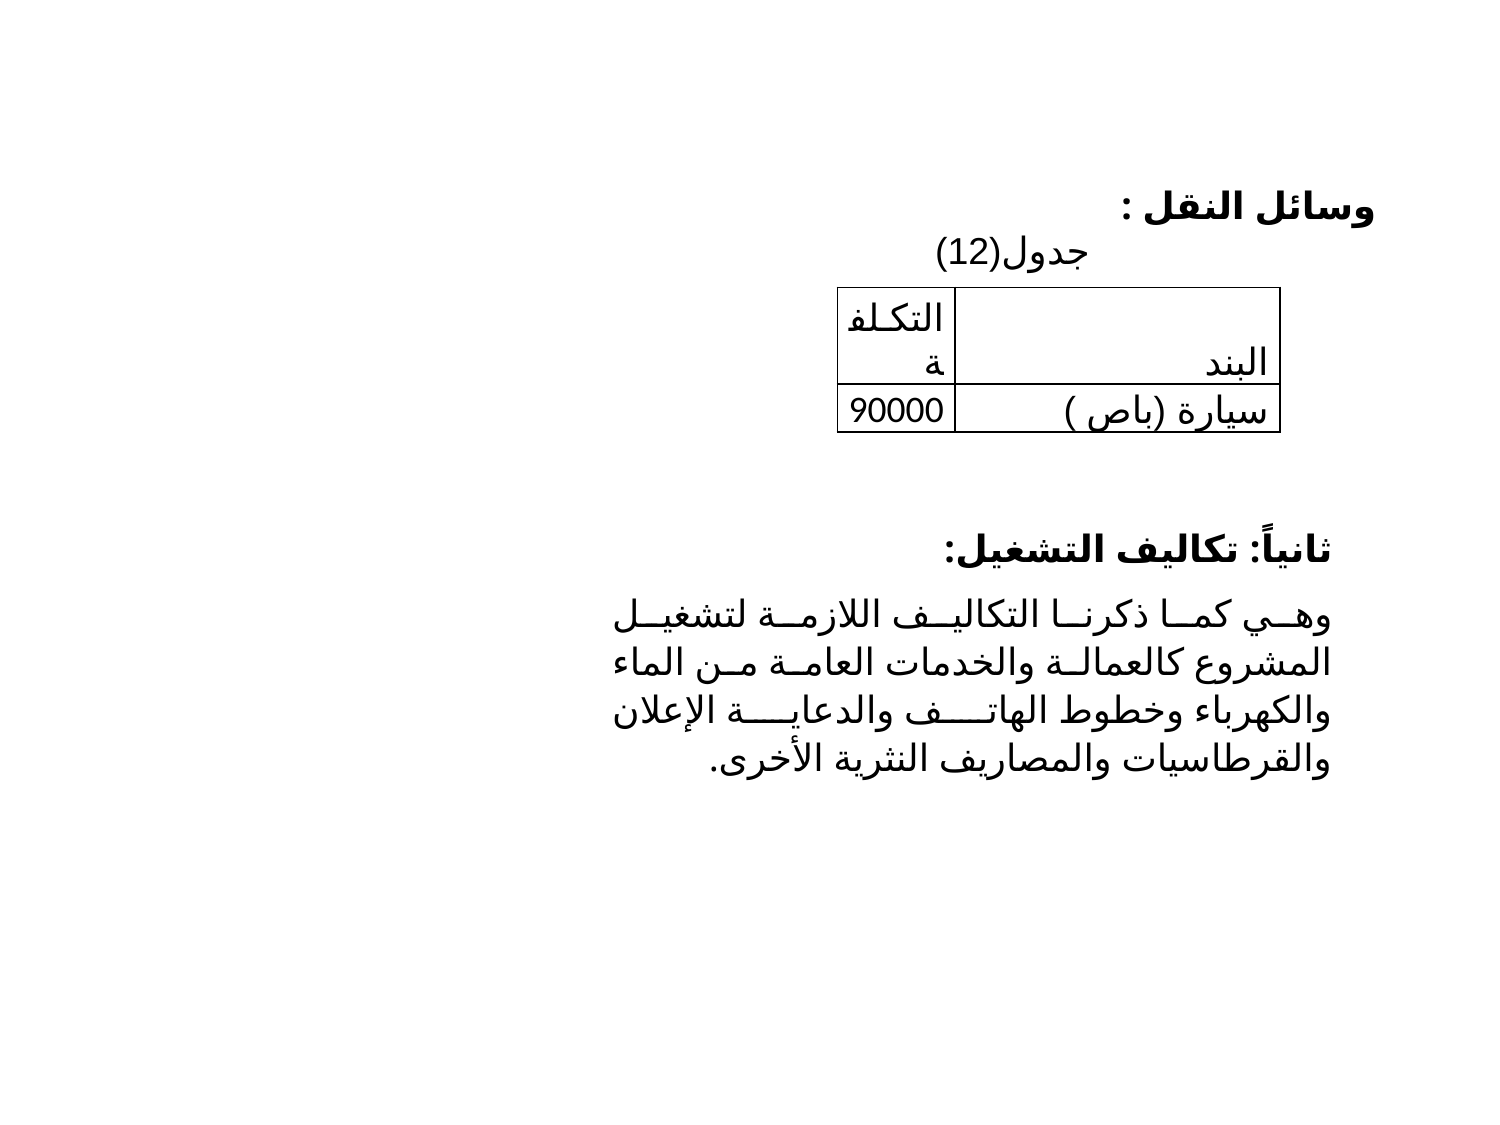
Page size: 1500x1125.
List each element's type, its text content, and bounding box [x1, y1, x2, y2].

table_cell 90000 [838, 385, 954, 431]
table_header التكلفة [838, 288, 954, 383]
table_header البند [956, 288, 1279, 383]
text_box جدول(12) [919, 219, 1105, 280]
table_cell سيارة (باص ) [956, 385, 1279, 431]
text_box ثانياً: تكاليف التشغيل: وهي كما ذكرنا التكاليف اللازمة لتشغيل المشروع كالعمالة والخدمات العامة من الماء والكهرباء وخطوط الهاتف والدعاية الإعلان والقرطاسيات والمصاريف النثرية الأخرى. [597, 449, 1348, 787]
text_box وسائل النقل : [1105, 174, 1392, 235]
